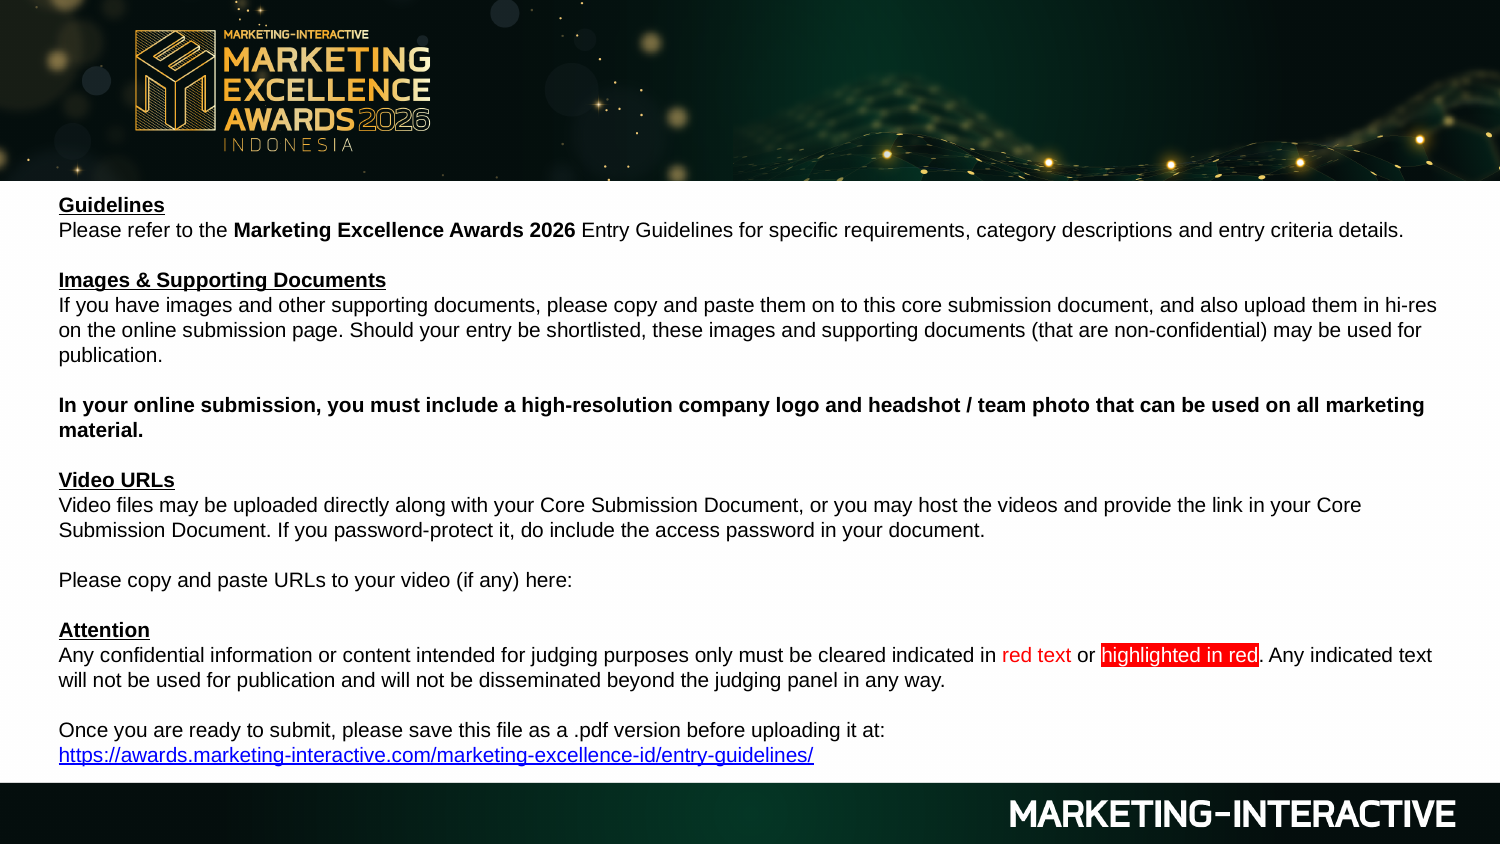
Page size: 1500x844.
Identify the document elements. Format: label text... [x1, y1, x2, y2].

picture [0, 0, 1500, 844]
text_box Guidelines Please refer to the Marketing Excellence Awards 2026 Entry Guidelines for specific requirements, category descriptions and entry criteria details. Images & Supporting Documents If you have images and other supporting documents, please copy and paste them on to this core submission document, and also upload them in hi-res on the online submission page. Should your entry be shortlisted, these images and supporting documents (that are non-confidential) may be used for publication. In your online submission, you must include a high-resolution company logo and headshot / team photo that can be used on all marketing material. Video URLs Video files may be uploaded directly along with your Core Submission Document, or you may host the videos and provide the link in your Core Submission Document. If you password-protect it, do include the access password in your document. Please copy and paste URLs to your video (if any) here: Attention Any confidential information or content intended for judging purposes only must be cleared indicated in red text or highlighted in red. Any indicated text will not be used for publication and will not be disseminated beyond the judging panel in any way. Once you are ready to submit, please save this file as a .pdf version before uploading it at: https://awards.marketing-interactive.com/marketing-excellence-id/entry-guidelines/ [43, 184, 1457, 774]
